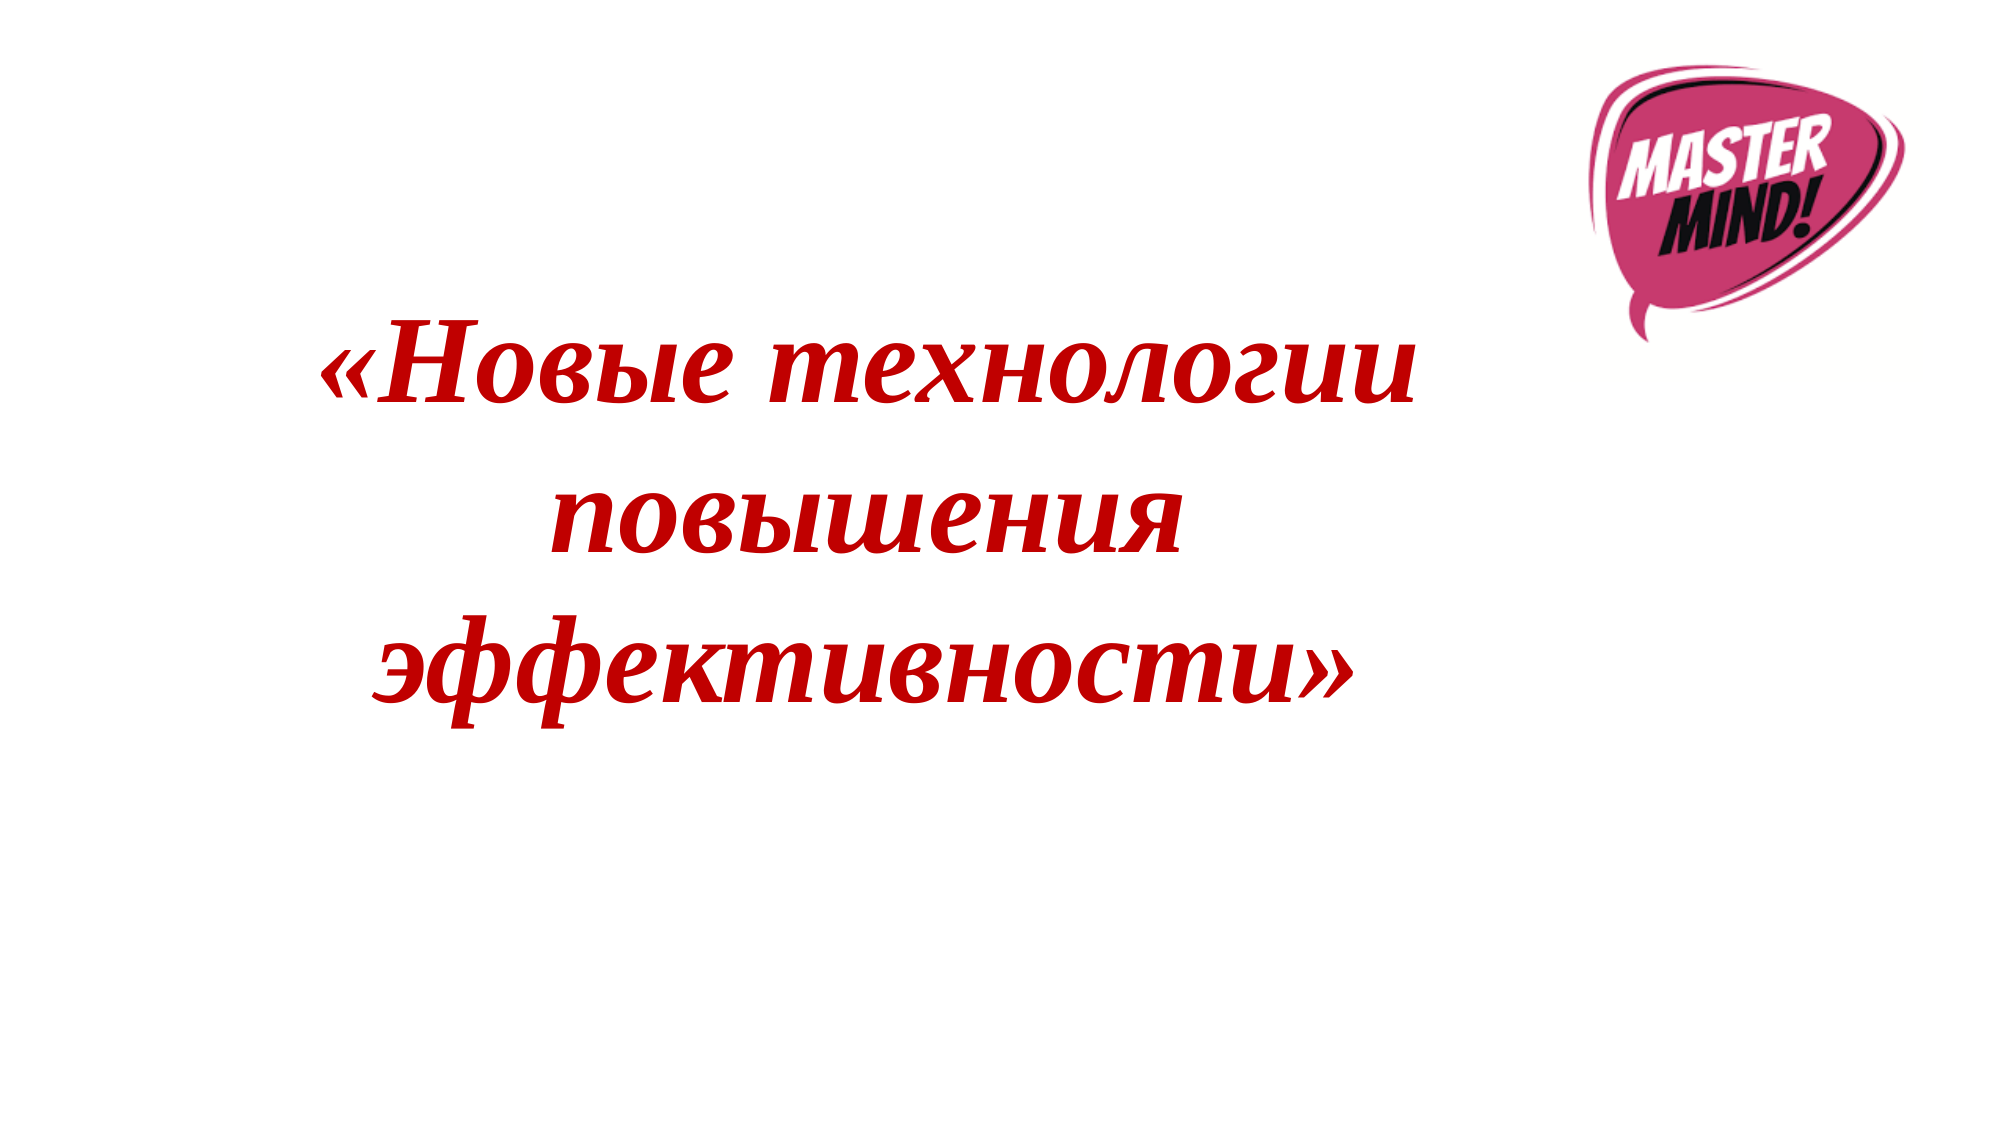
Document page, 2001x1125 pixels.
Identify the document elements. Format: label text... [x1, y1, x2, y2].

text_box «Новые технологии повышения эффективности» [272, 269, 1465, 735]
picture [1570, 31, 1923, 382]
